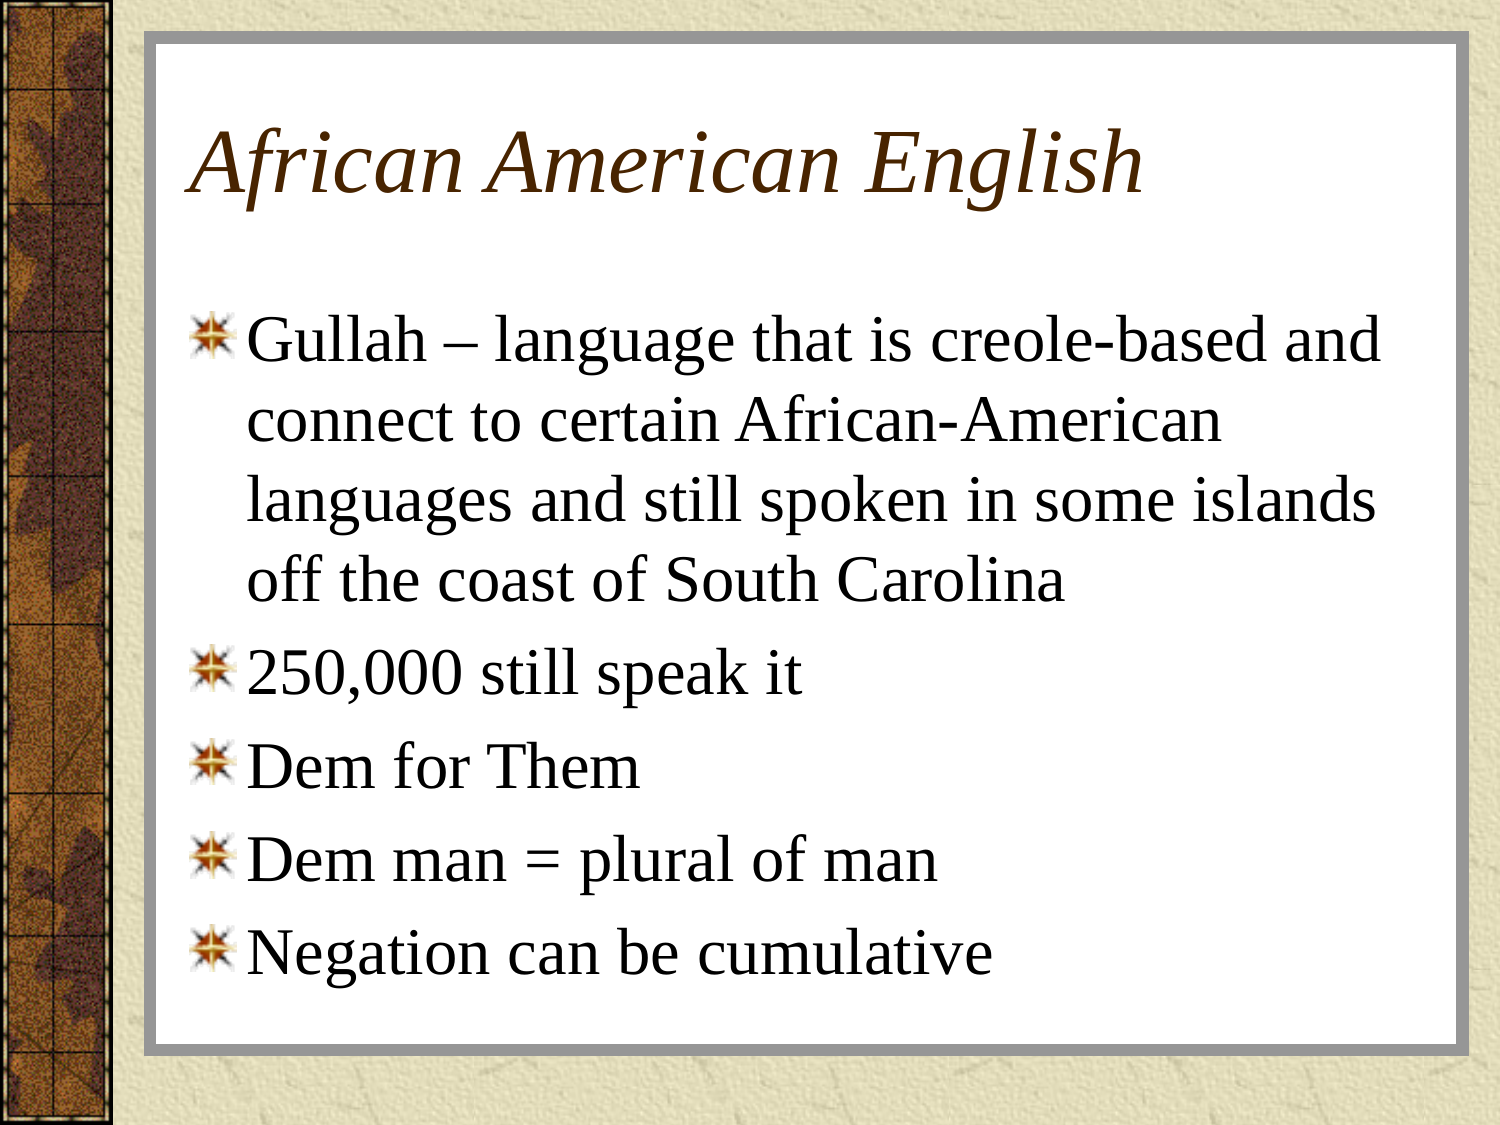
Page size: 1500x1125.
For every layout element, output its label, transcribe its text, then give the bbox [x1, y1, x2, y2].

title African American English [174, 62, 1450, 250]
list Gullah – language that is creole-based and connect to certain African-American languages and still spoken in some islands off the coast of South Carolina 250,000 still speak it Dem for Them Dem man = plural of man Negation can be cumulative [174, 287, 1450, 963]
picture [0, 0, 1500, 1125]
